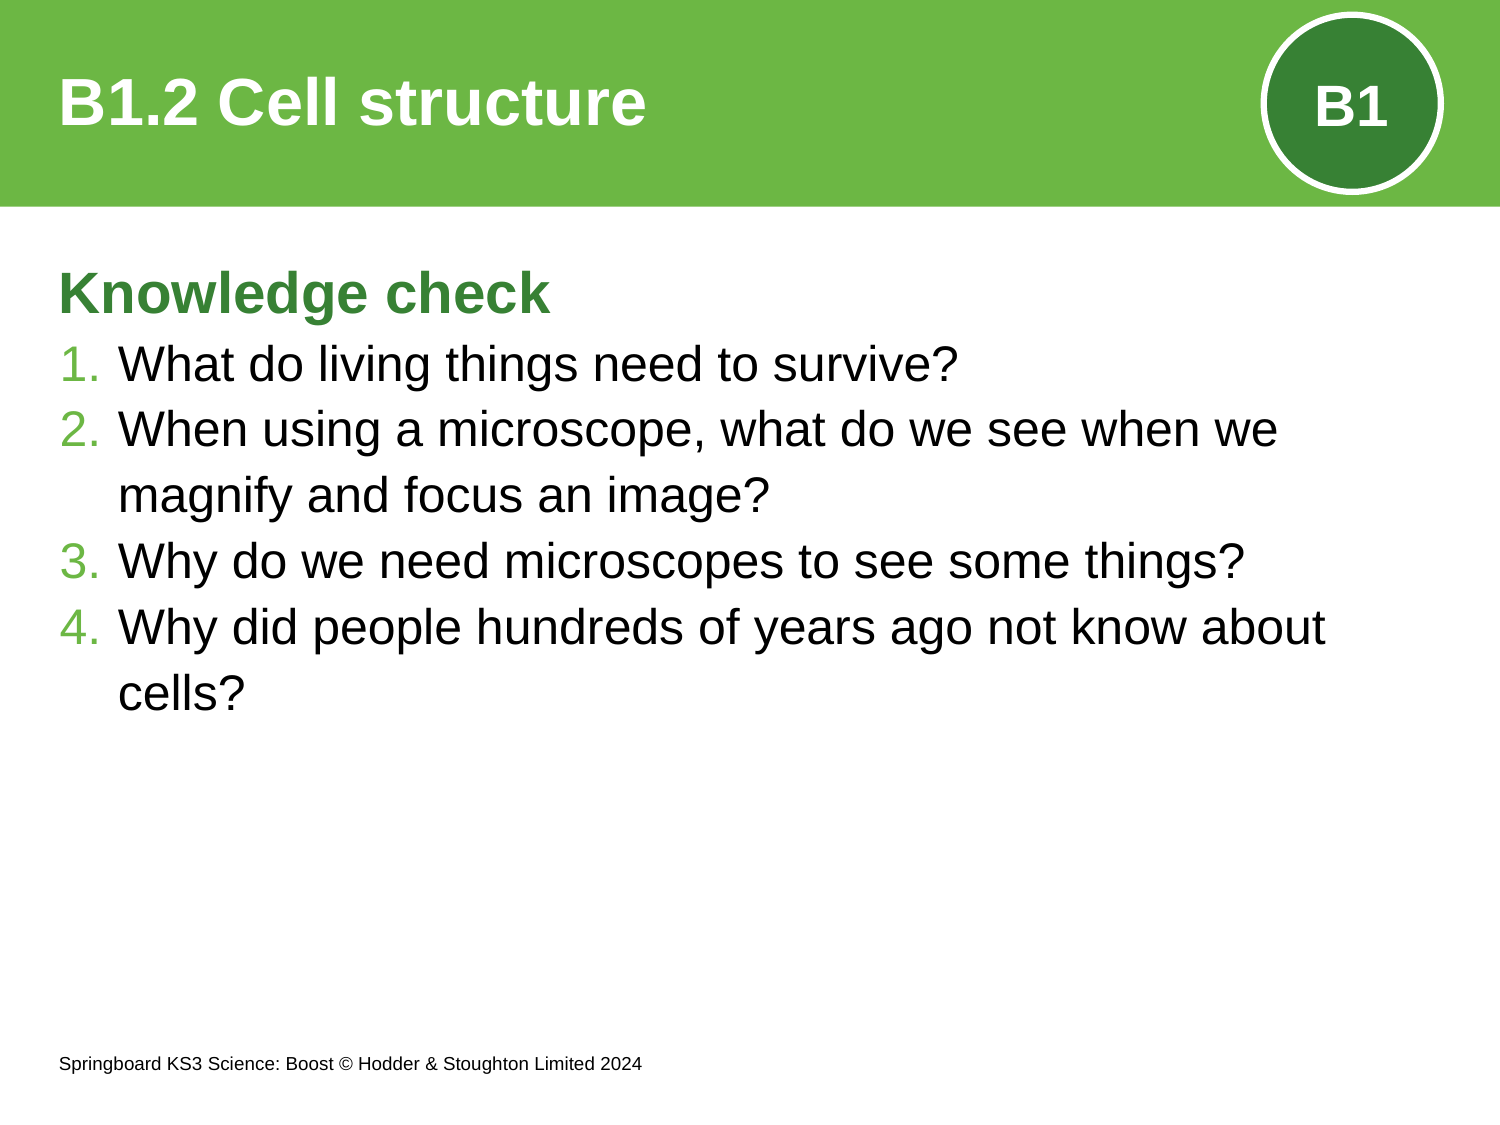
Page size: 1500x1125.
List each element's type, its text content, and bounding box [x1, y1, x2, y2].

footer Springboard KS3 Science: Boost © Hodder & Stoughton Limited 2024 [59, 1033, 680, 1094]
list Knowledge check What do living things need to survive? When using a microscope, what do we see when we magnify and focus an image? Why do we need microscopes to see some things? Why did people hundreds of years ago not know about cells? [59, 248, 1441, 987]
text_box B1 [1262, 13, 1442, 193]
title B1.2 Cell structure [59, 0, 1240, 207]
